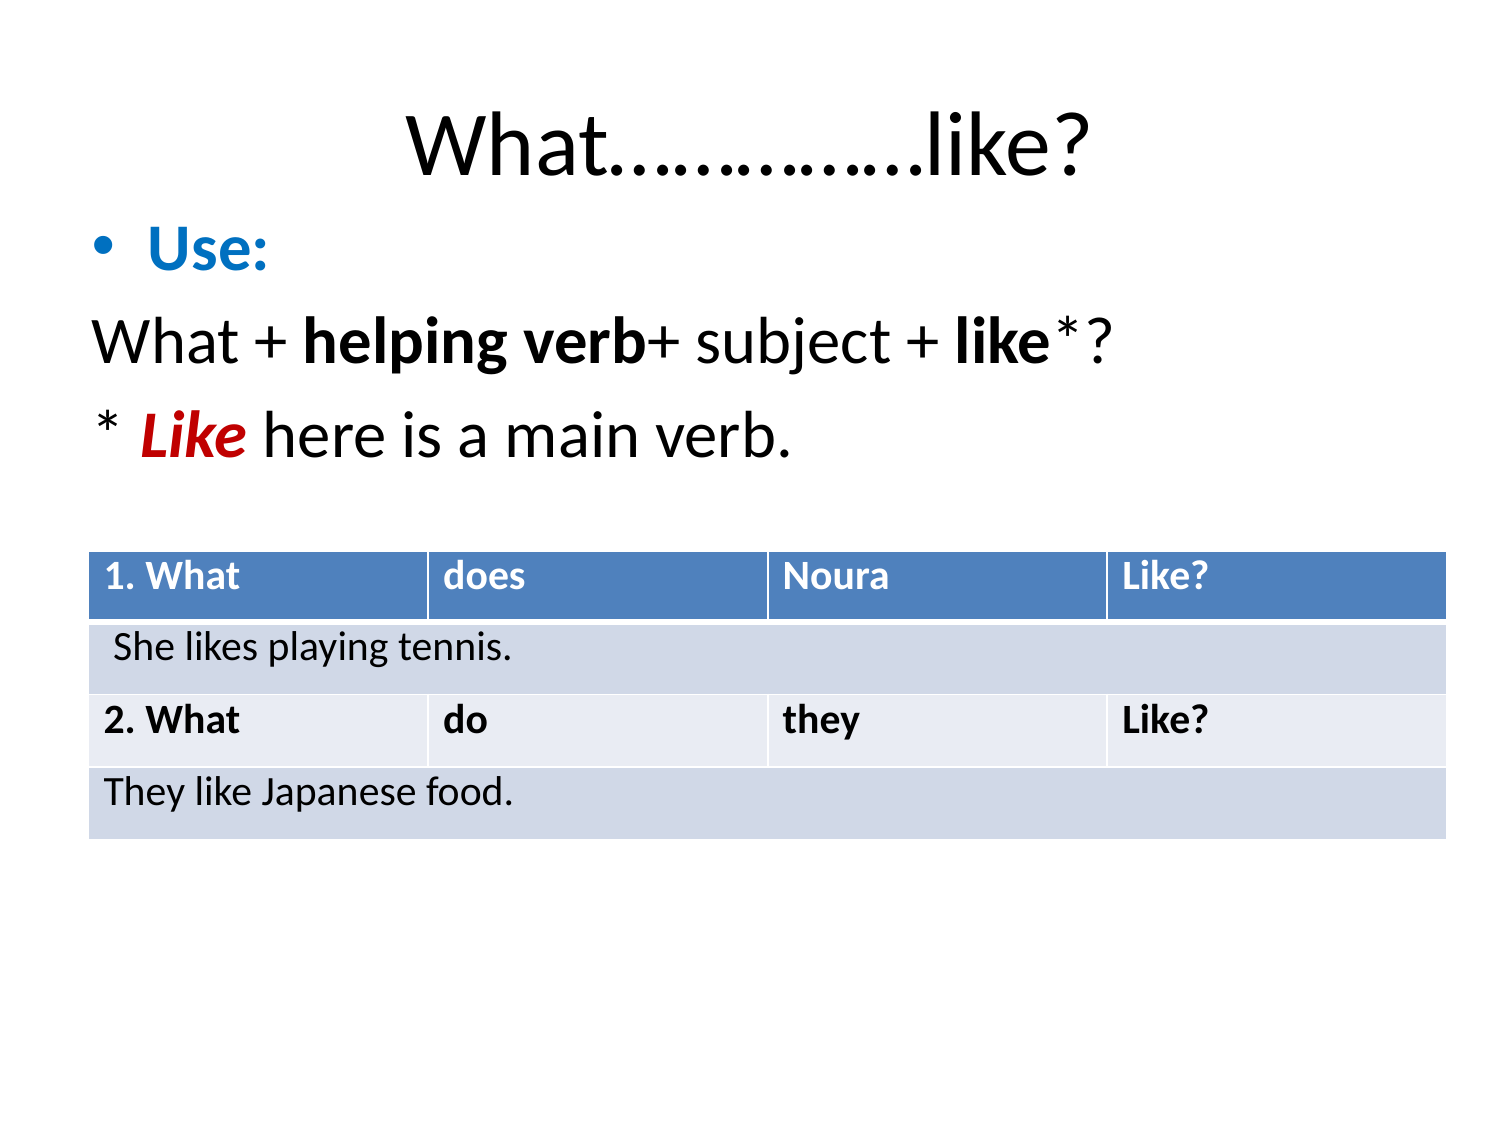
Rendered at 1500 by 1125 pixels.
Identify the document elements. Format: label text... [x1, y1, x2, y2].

list Use: What + helping verb+ subject + like*? * Like here is a main verb. [76, 196, 1425, 1005]
table_cell 2. What [89, 695, 427, 766]
title What……………like? [75, 45, 1425, 233]
table_cell Like? [1108, 695, 1446, 766]
table_header Like? [1108, 552, 1446, 619]
table_cell They like Japanese food. [89, 768, 1446, 839]
table_header 1. What [89, 552, 427, 619]
table_cell She likes playing tennis. [89, 625, 1446, 694]
table_cell do [429, 695, 767, 766]
table_header does [429, 552, 767, 619]
table_header Noura [769, 552, 1106, 619]
table_cell they [769, 695, 1106, 766]
